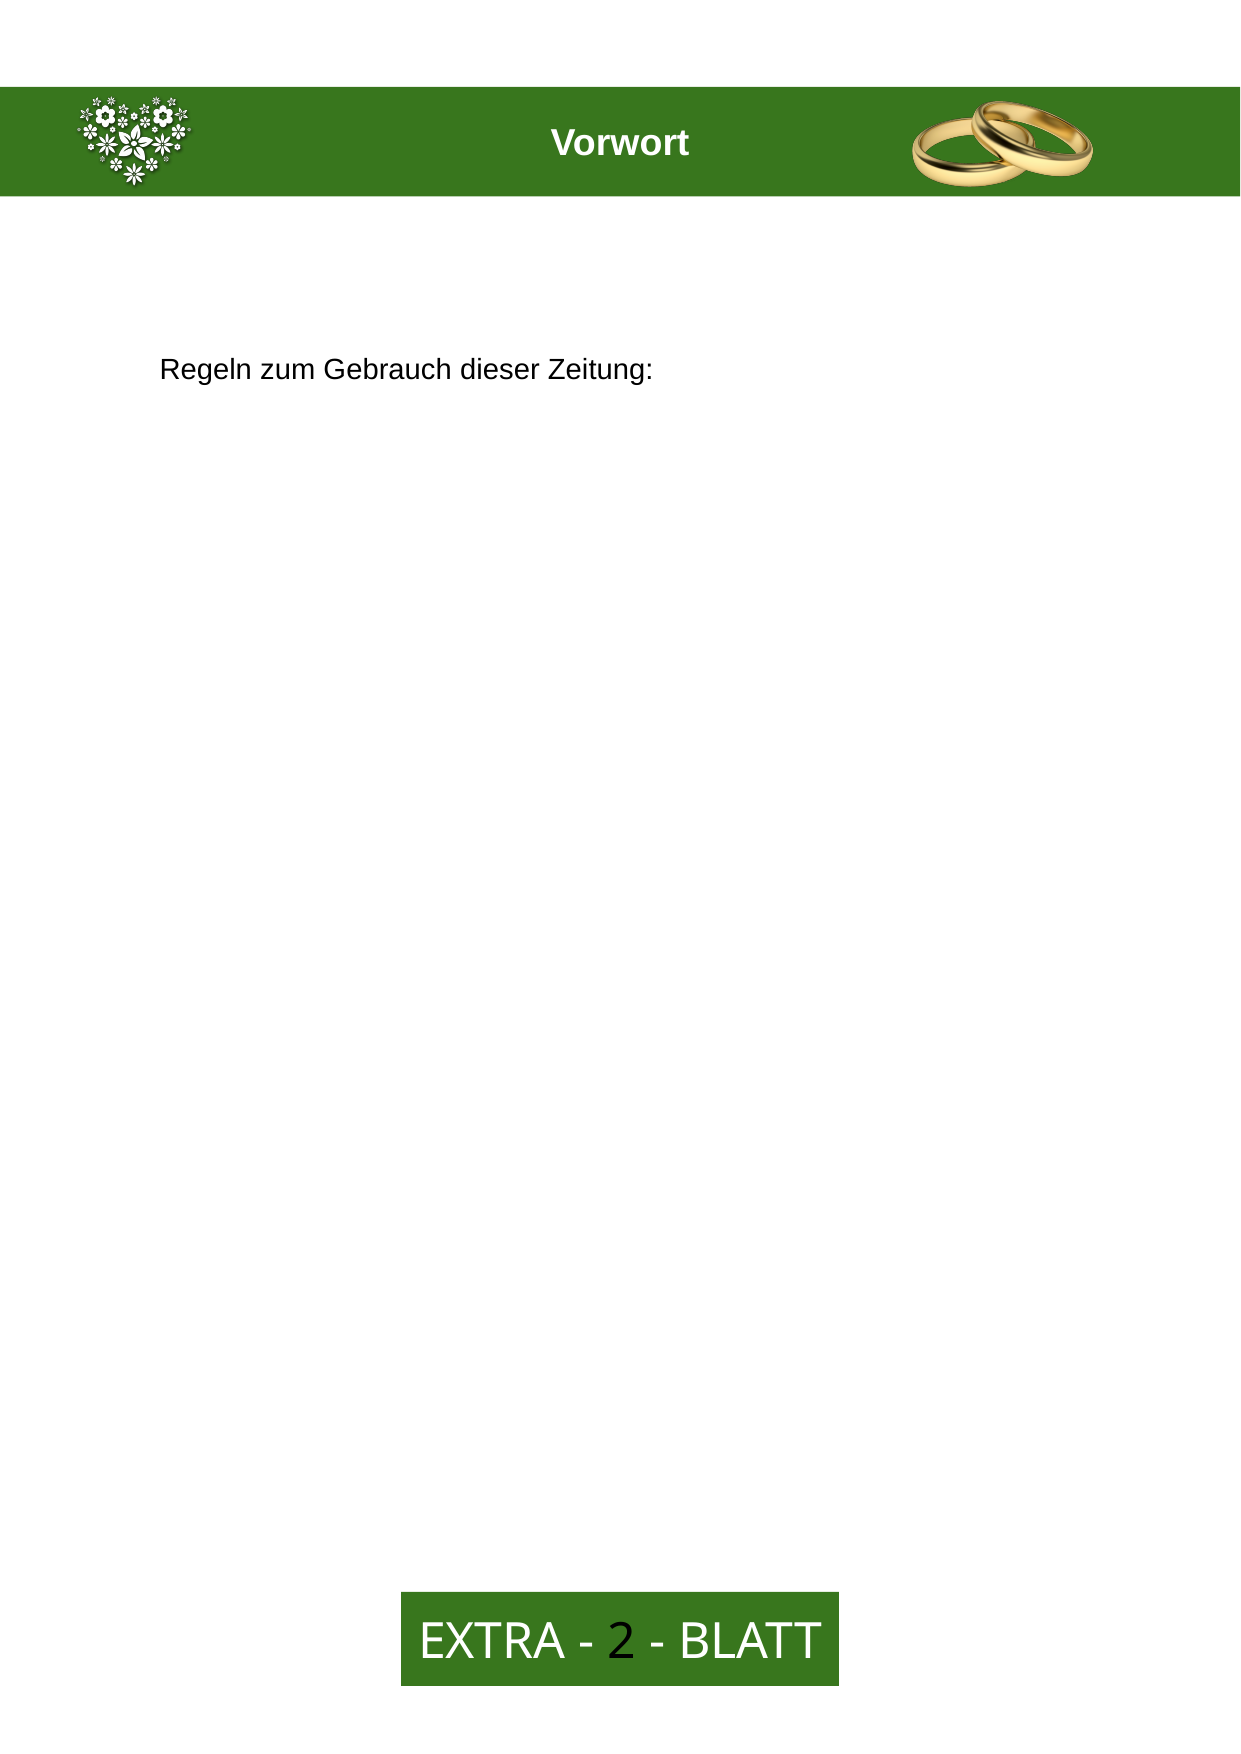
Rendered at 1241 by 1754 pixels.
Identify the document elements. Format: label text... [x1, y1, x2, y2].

picture [75, 94, 195, 190]
text_box [1135, 86, 1241, 197]
text_box Vorwort [199, 102, 869, 182]
text_box Regeln zum Gebrauch dieser Zeitung: [144, 335, 1121, 1453]
text_box [0, 86, 869, 197]
picture [874, 13, 1131, 270]
text_box EXTRA - 2 - BLATT [401, 1591, 839, 1686]
